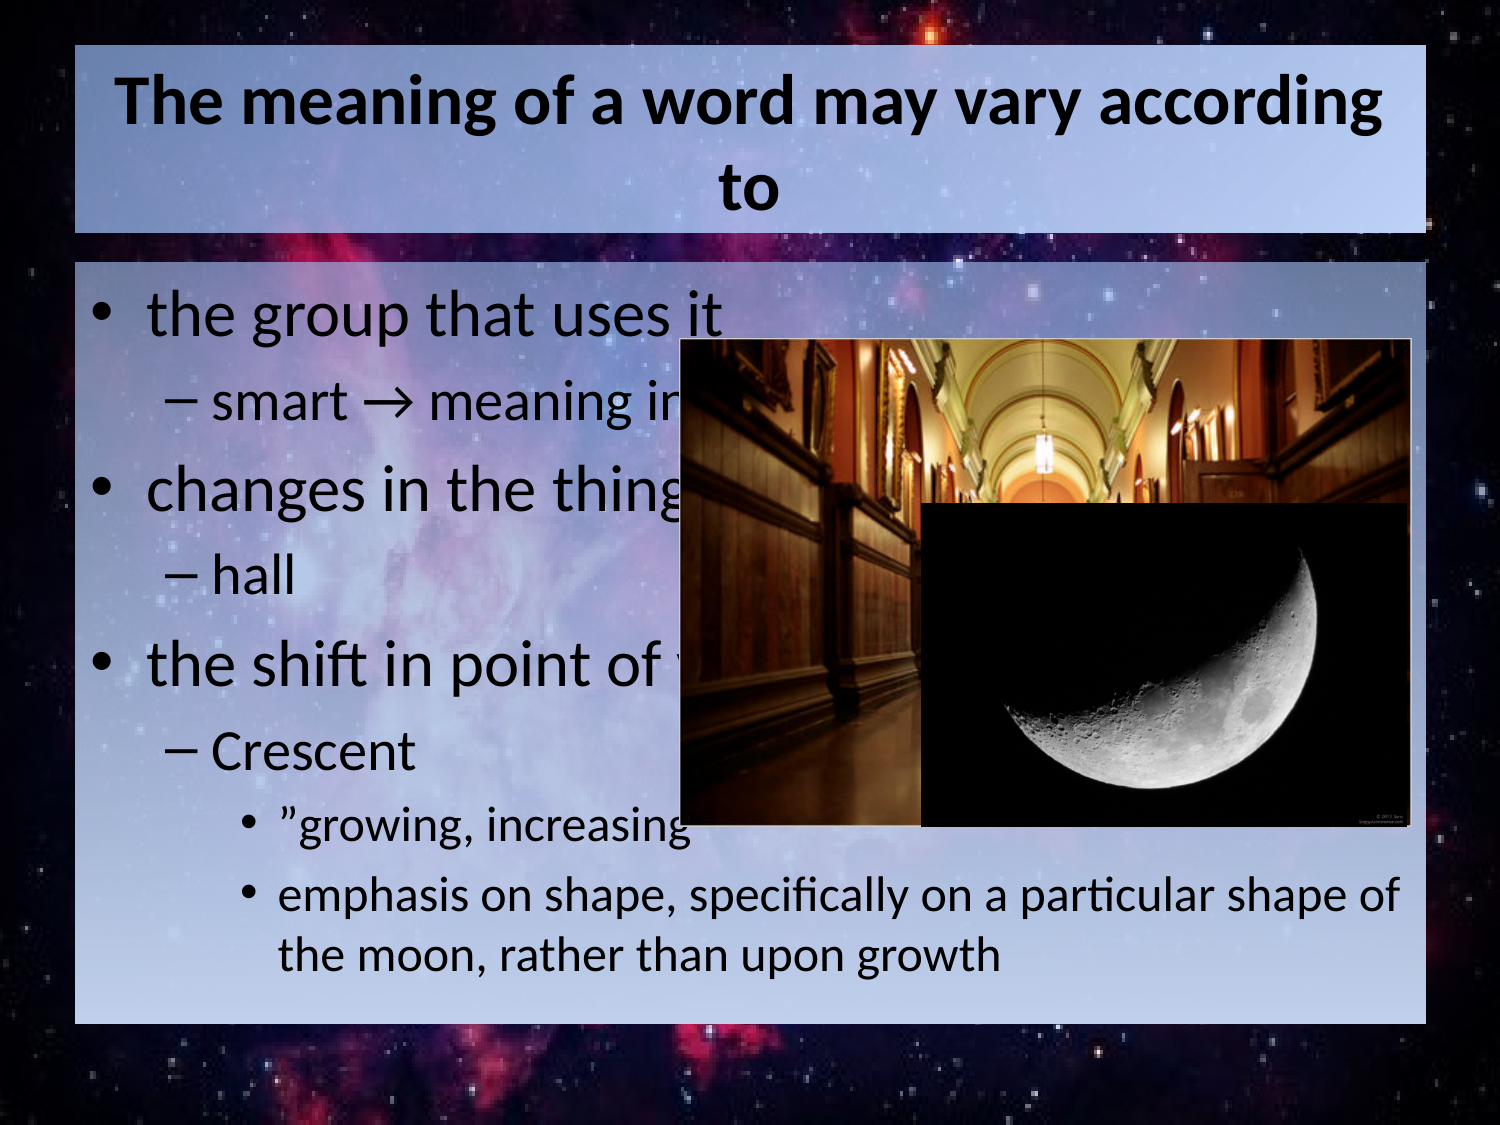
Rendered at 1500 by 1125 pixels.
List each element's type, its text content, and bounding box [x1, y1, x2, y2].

picture [0, 0, 1500, 1125]
list the group that uses it smart → meaning intelligent or fashionable? changes in the thing to which it refers. hall the shift in point of view. Crescent ”growing, increasing” emphasis on shape, specifically on a particular shape of the moon, rather than upon growth [75, 262, 1425, 1024]
title The meaning of a word may vary according to [75, 45, 1425, 233]
